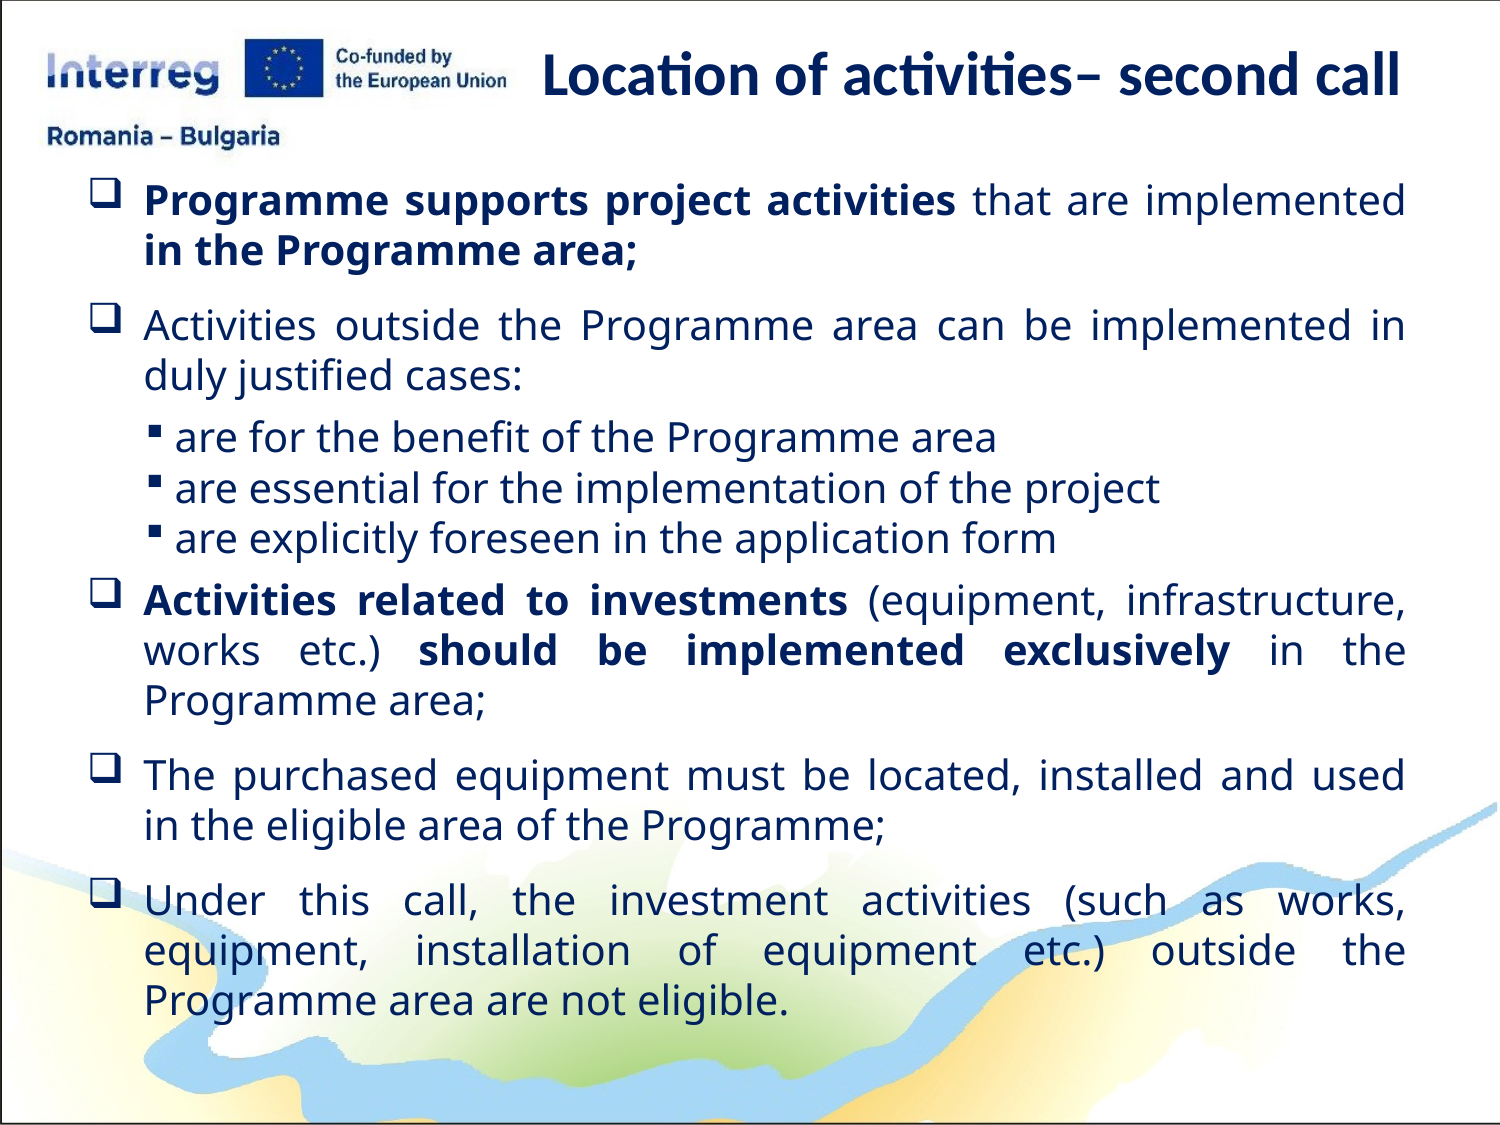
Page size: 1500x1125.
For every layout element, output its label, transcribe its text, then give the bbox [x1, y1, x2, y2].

picture [0, 0, 1500, 1125]
title Location of activities– second call [519, 28, 1428, 113]
list Programme supports project activities that are implemented in the Programme area; Activities outside the Programme area can be implemented in duly justified cases: are for the benefit of the Programme area are essential for the implementation of the project are explicitly foreseen in the application form Activities related to investments (equipment, infrastructure, works etc.) should be implemented exclusively in the Programme area; The purchased equipment must be located, installed and used in the eligible area of the Programme; Under this call, the investment activities (such as works, equipment, installation of equipment etc.) outside the Programme area are not eligible. [71, 165, 1423, 1061]
